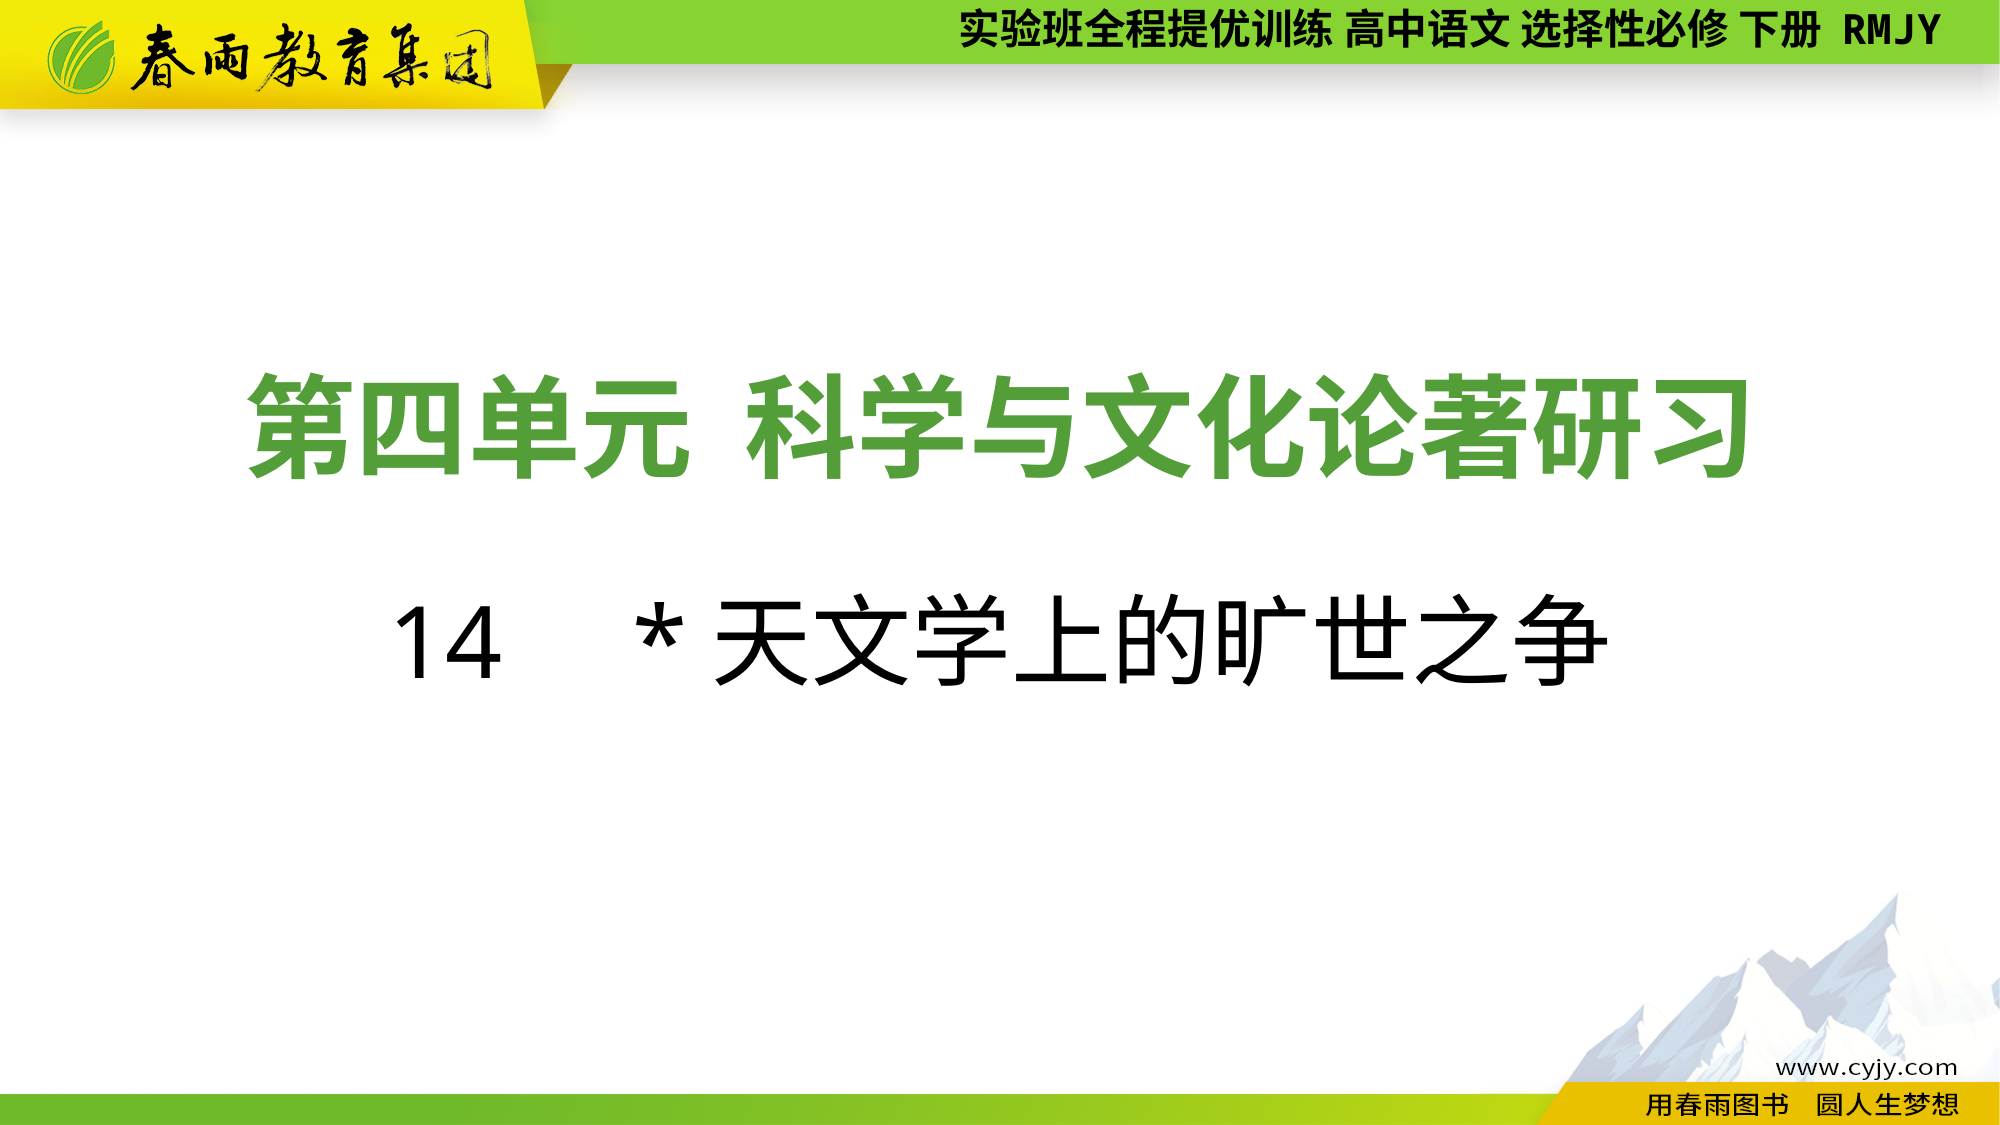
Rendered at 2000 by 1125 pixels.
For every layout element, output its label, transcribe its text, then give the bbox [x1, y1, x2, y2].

text_box 第四单元 科学与文化论著研习 [54, 282, 1946, 500]
text_box 14 *天文学上的旷世之争 [54, 511, 1946, 706]
picture [0, 0, 2000, 1125]
